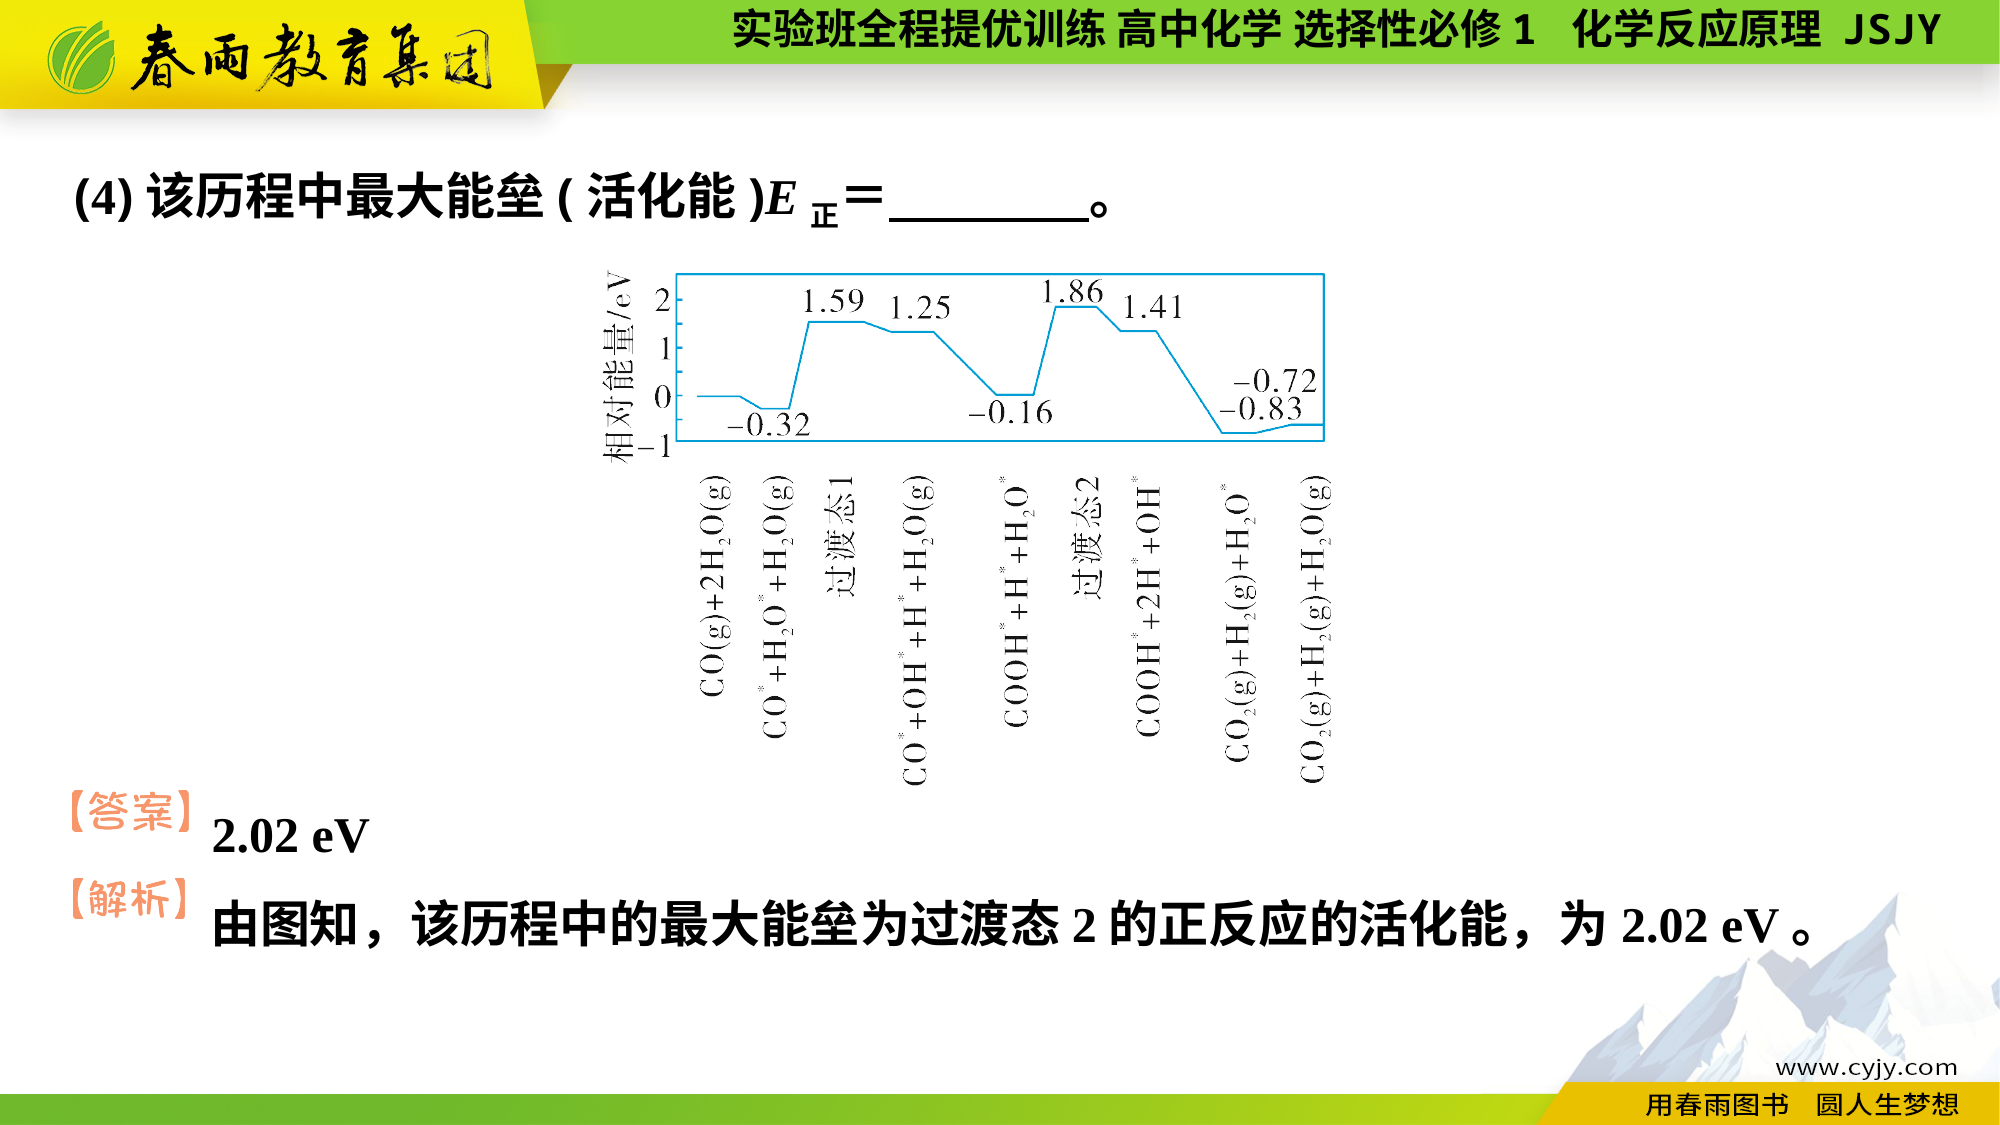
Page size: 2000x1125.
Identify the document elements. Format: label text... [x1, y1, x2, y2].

list (4)该历程中最大能垒(活化能)E正＝ 。 2.02 eV 由图知，该历程中的最大能垒为过渡态2的正反应的活化能，为2.02 eV。 [59, 122, 1944, 956]
picture [0, 0, 2000, 1125]
